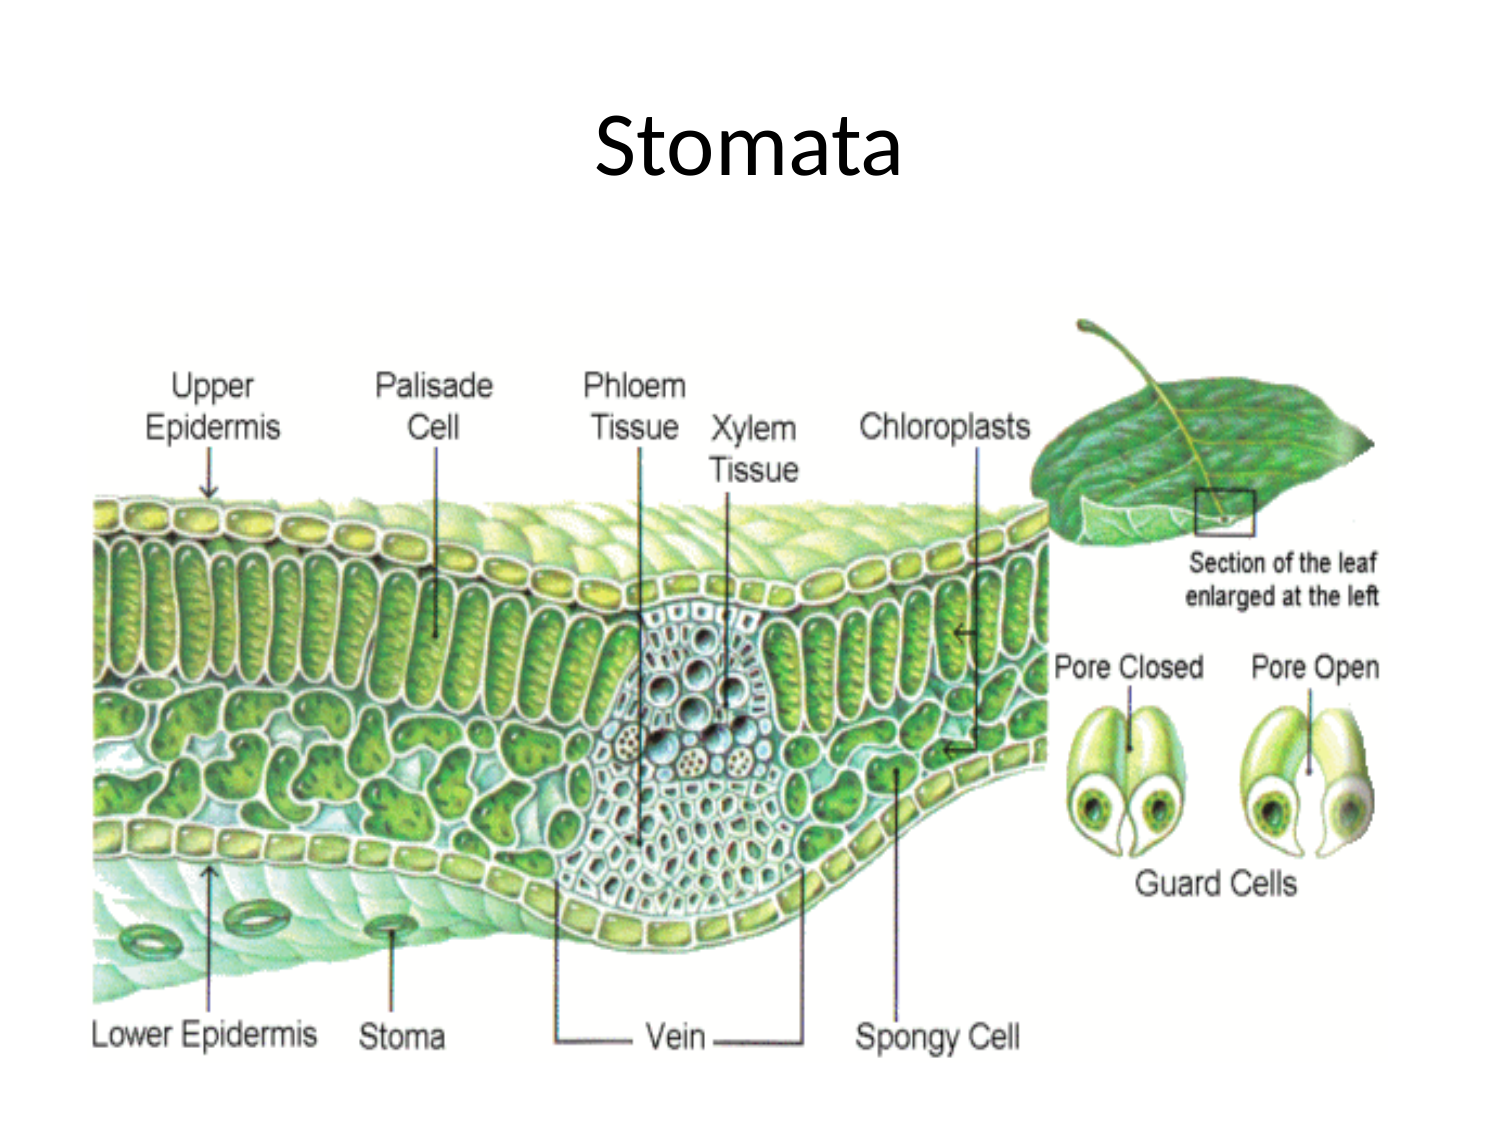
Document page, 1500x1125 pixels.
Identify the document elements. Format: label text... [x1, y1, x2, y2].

title Stomata [75, 45, 1425, 233]
picture [87, 287, 1388, 1063]
